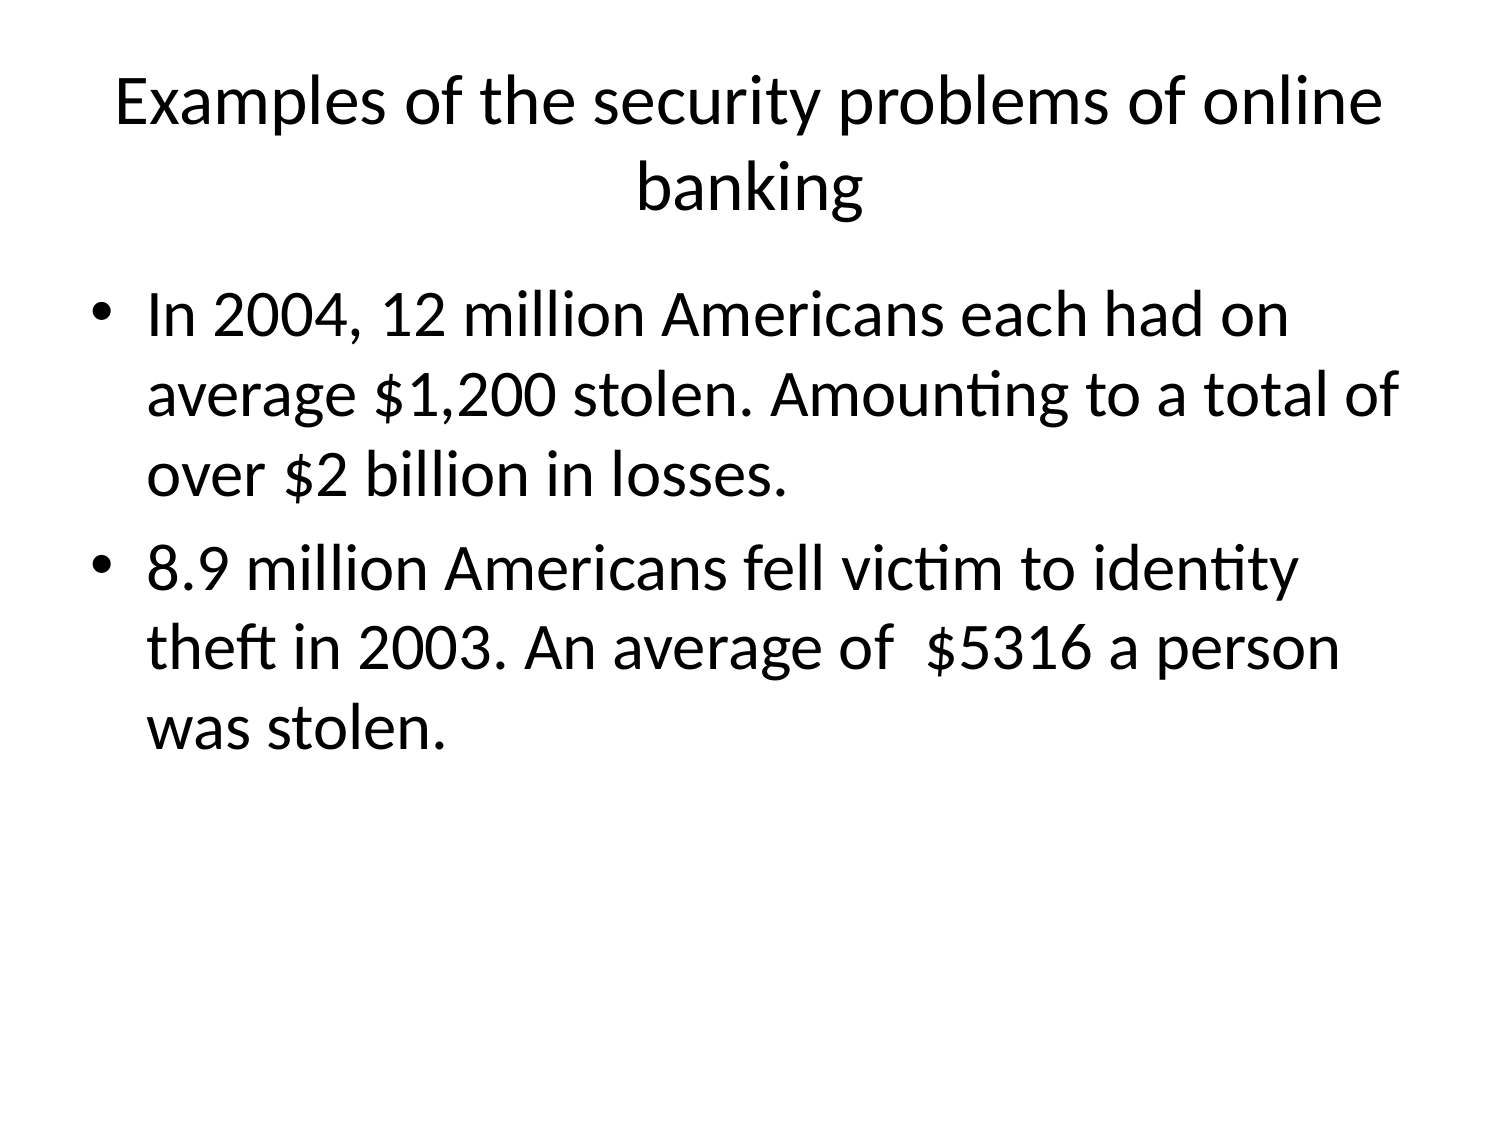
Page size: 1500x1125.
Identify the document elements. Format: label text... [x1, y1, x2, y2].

list In 2004, 12 million Americans each had on average $1,200 stolen. Amounting to a total of over $2 billion in losses. 8.9 million Americans fell victim to identity theft in 2003. An average of $5316 a person was stolen. [75, 262, 1425, 1005]
title Examples of the security problems of online banking [75, 45, 1425, 233]
